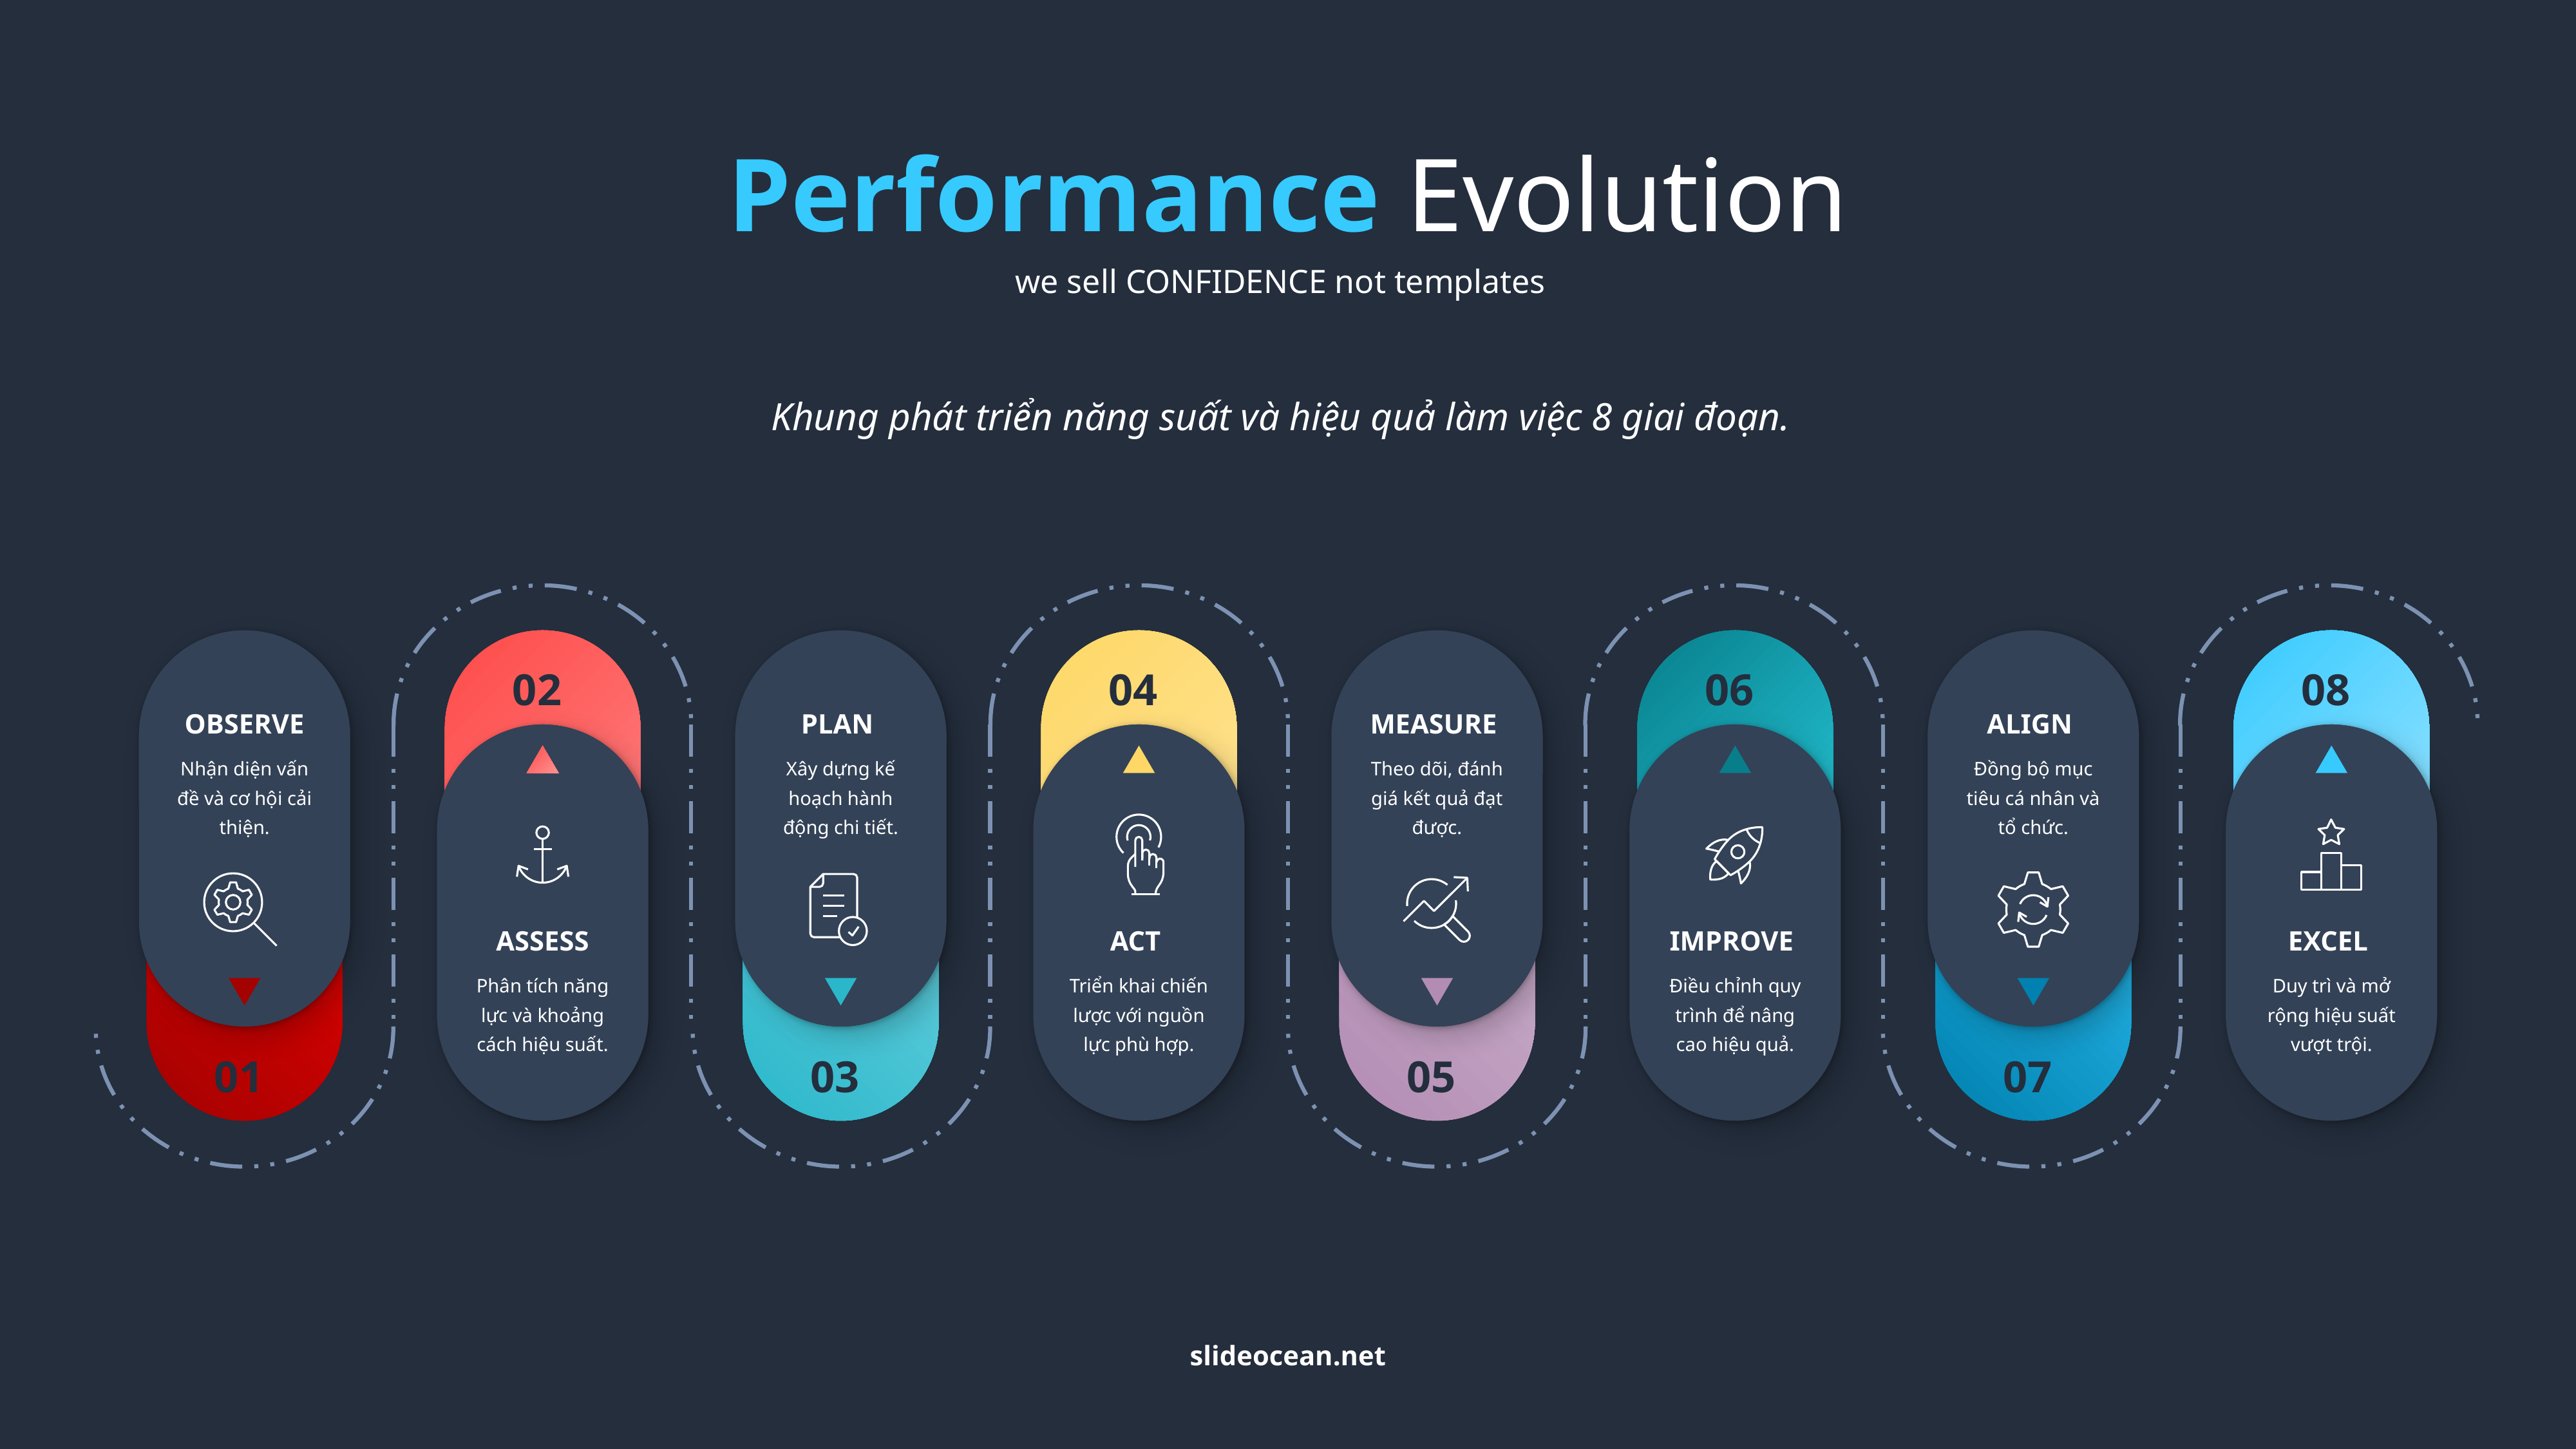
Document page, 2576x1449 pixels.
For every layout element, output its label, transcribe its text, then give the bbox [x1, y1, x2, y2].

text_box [95, 585, 2478, 1167]
text_box we sell CONFIDENCE not templates [1005, 257, 1556, 305]
text_box Khung phát triển năng suất và hiệu quả làm việc 8 giai đoạn. [761, 388, 1800, 443]
text_box Performance Evolution [718, 126, 1858, 257]
text_box slideocean.net [1180, 1334, 1396, 1376]
